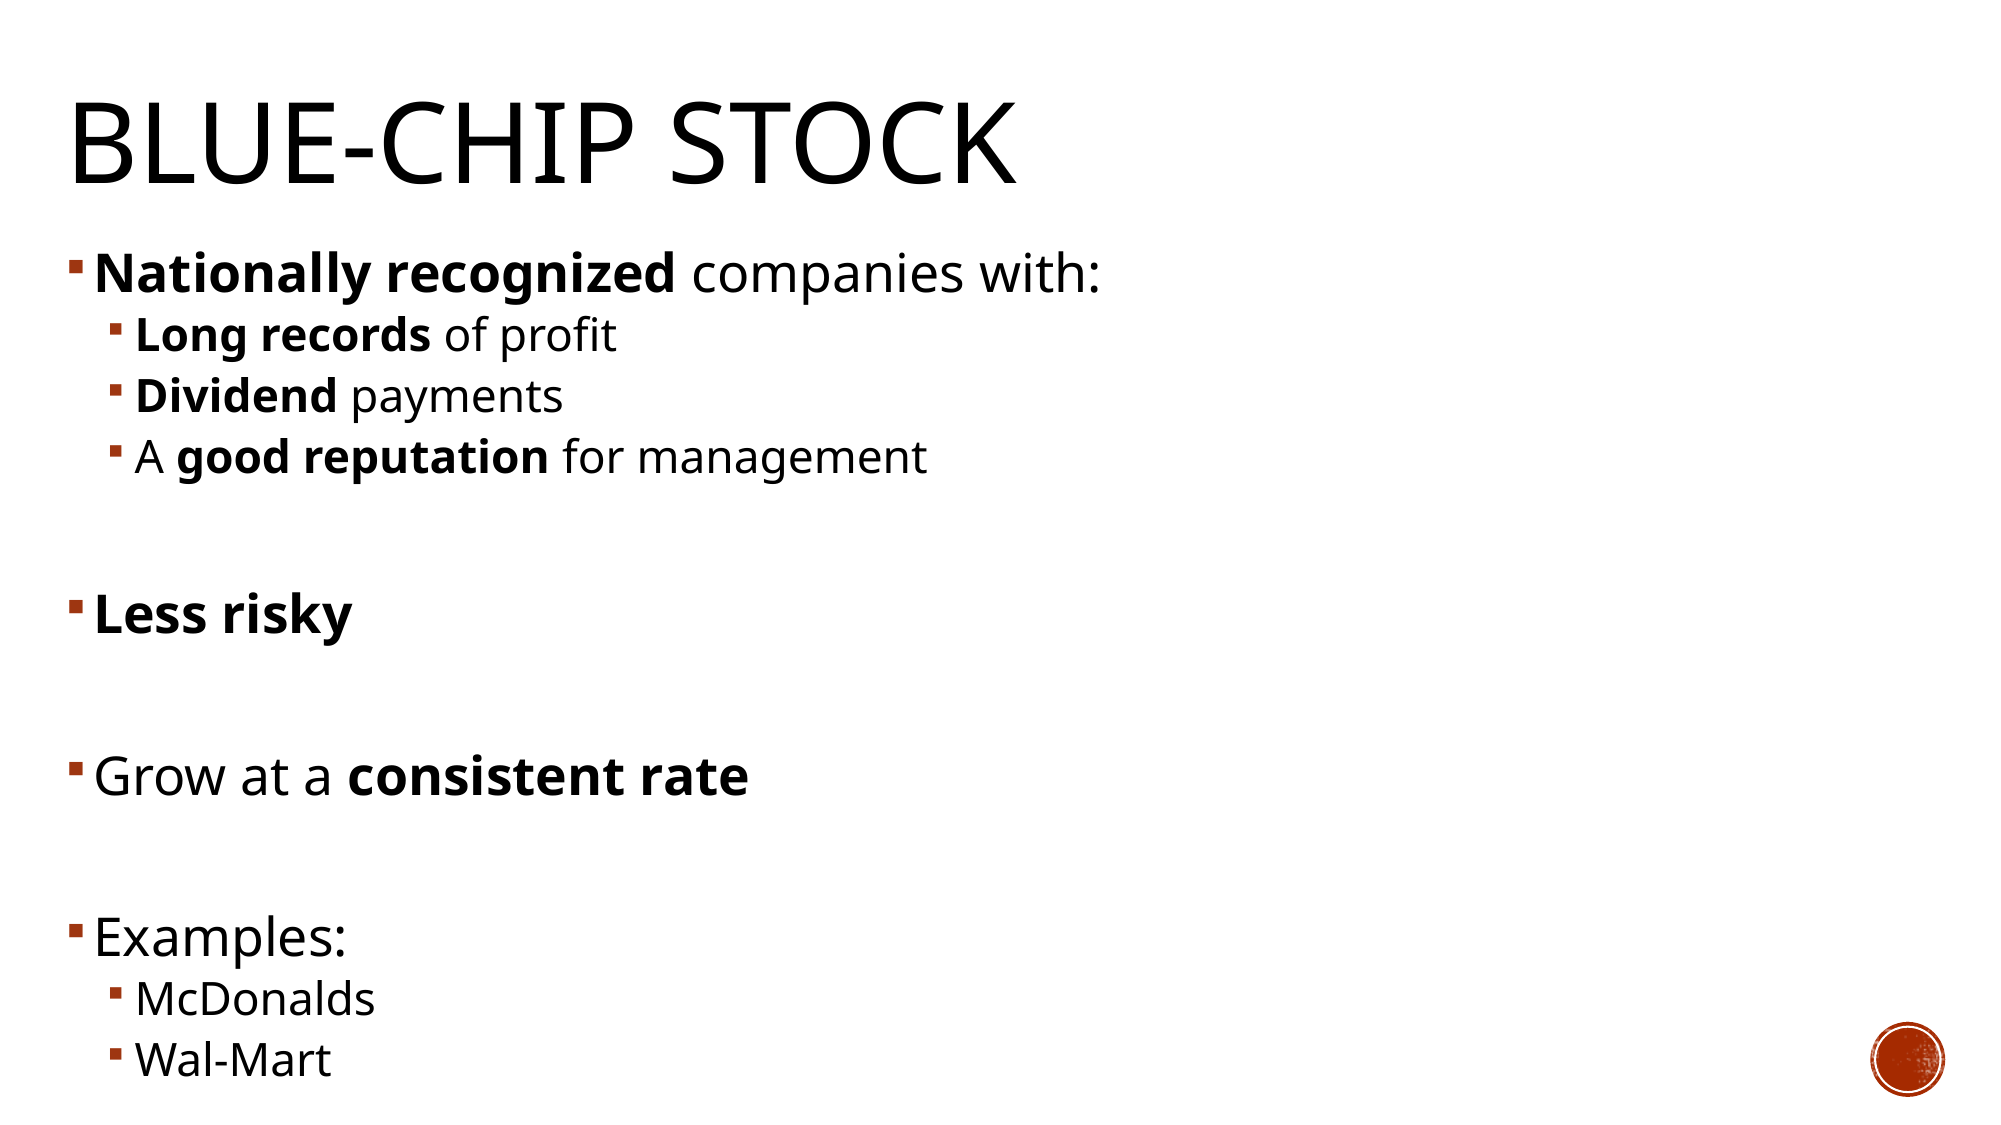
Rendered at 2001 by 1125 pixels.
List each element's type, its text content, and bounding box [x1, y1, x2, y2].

list Nationally recognized companies with: Long records of profit Dividend payments A good reputation for management Less risky Grow at a consistent rate Examples: McDonalds Wal-Mart [50, 239, 1826, 1102]
title Blue-chip Stock [50, 15, 1701, 239]
